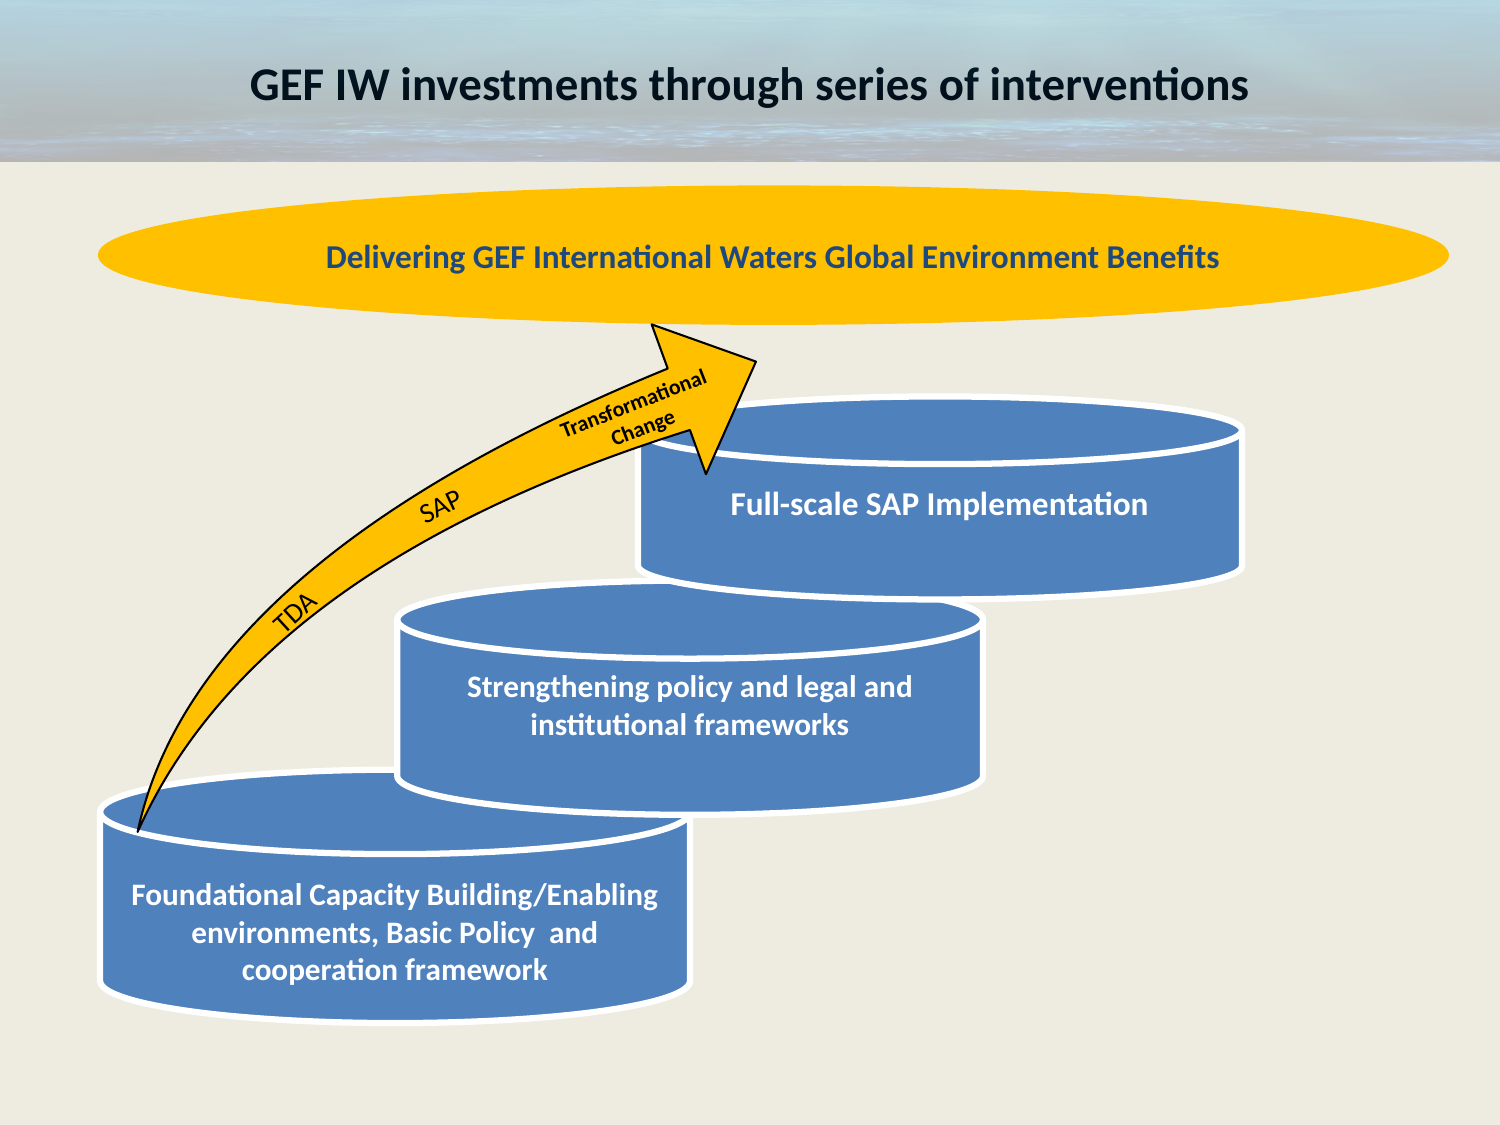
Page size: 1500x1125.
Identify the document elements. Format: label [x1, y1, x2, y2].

picture [0, 0, 1500, 162]
text_box [84, 187, 1448, 1024]
